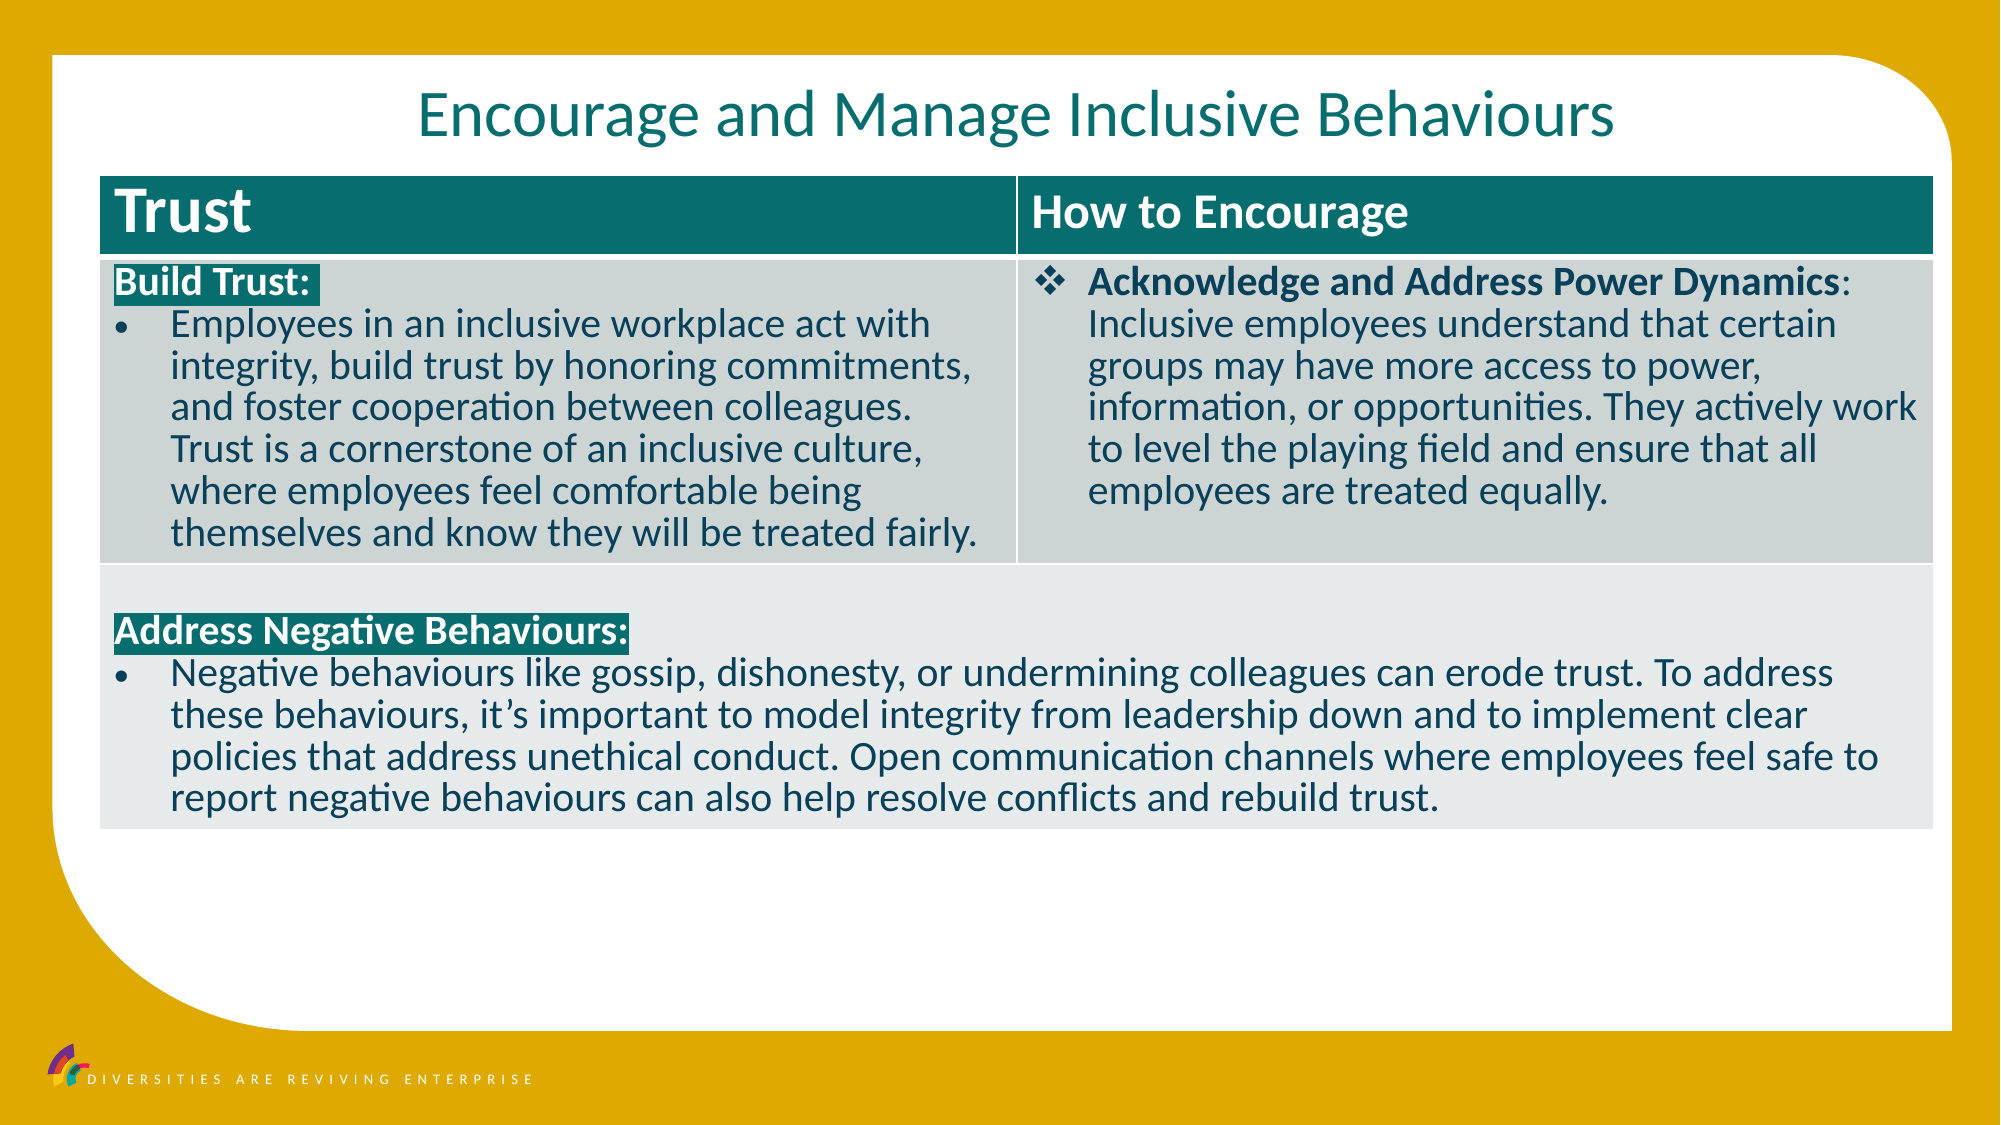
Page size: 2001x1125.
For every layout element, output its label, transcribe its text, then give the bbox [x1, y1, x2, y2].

table_cell Build Trust: Employees in an inclusive workplace act with integrity, build trust by honoring commitments, and foster cooperation between colleagues. Trust is a cornerstone of an inclusive culture, where employees feel comfortable being themselves and know they will be treated fairly. [100, 260, 1016, 563]
table_cell Acknowledge and Address Power Dynamics: Inclusive employees understand that certain groups may have more access to power, information, or opportunities. They actively work to level the playing field and ensure that all employees are treated equally. [1018, 260, 1933, 563]
table_header How to Encourage [1018, 176, 1933, 254]
table_header Trust [100, 176, 1016, 254]
text_box Encourage and Manage Inclusive Behaviours [284, 62, 1749, 158]
table_cell Address Negative Behaviours: Negative behaviours like gossip, dishonesty, or undermining colleagues can erode trust. To address these behaviours, it’s important to model integrity from leadership down and to implement clear policies that address unethical conduct. Open communication channels where employees feel safe to report negative behaviours can also help resolve conflicts and rebuild trust. [100, 565, 1933, 829]
